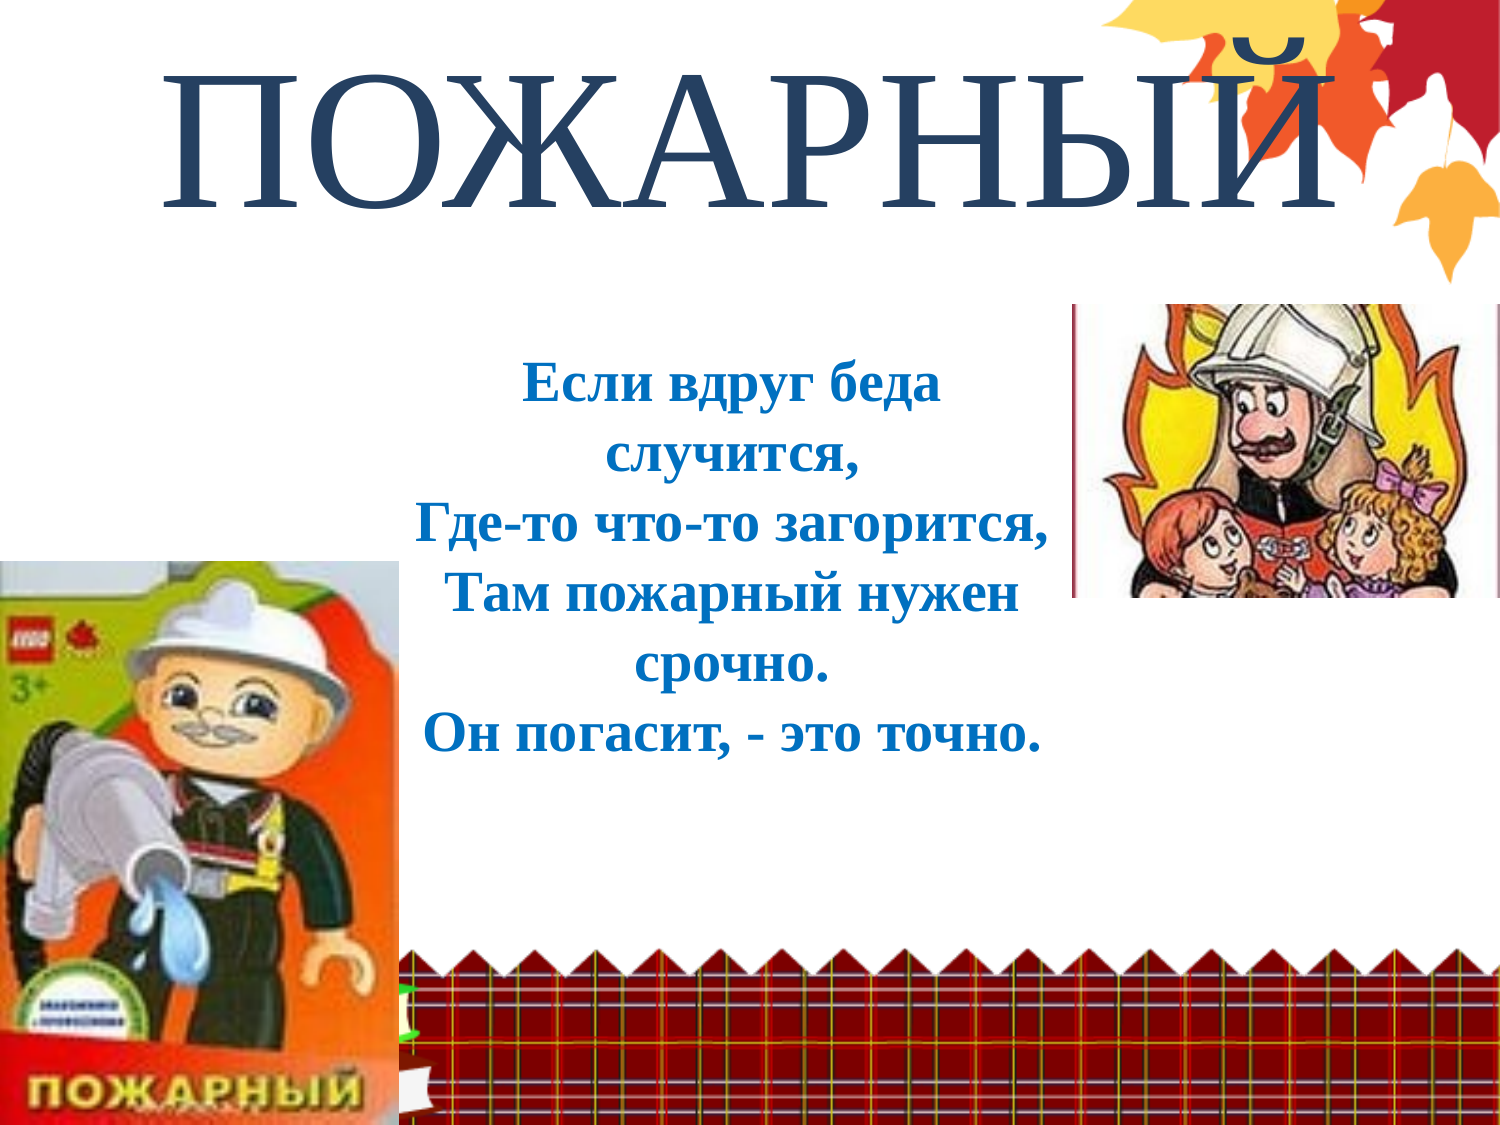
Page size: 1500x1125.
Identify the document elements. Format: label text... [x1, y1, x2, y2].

title Если вдруг беда случится, Где-то что-то загорится, Там пожарный нужен срочно. Он погасит, - это точно. [386, 255, 1079, 821]
text_box ПОЖАРНЫЙ [0, 0, 1500, 255]
picture [0, 255, 1500, 1125]
